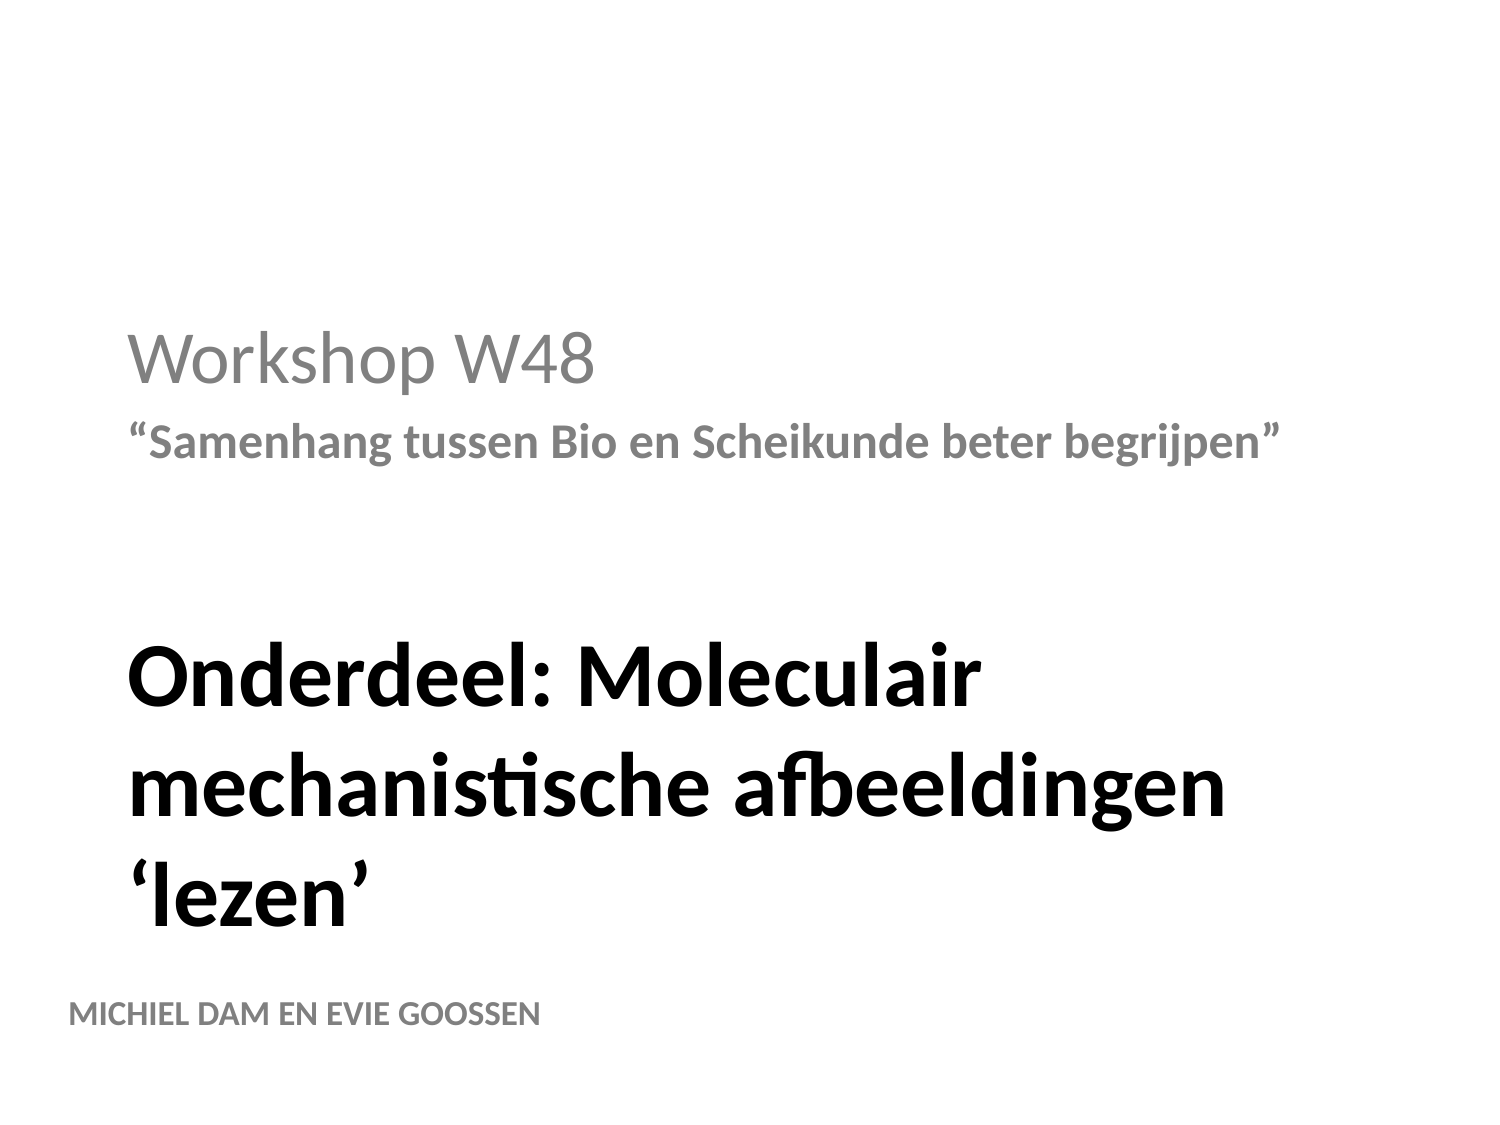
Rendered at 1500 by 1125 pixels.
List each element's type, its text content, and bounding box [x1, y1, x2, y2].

list Workshop W48 “Samenhang tussen Bio en Scheikunde beter begrijpen” Onderdeel: Moleculair mechanistische afbeeldingen ‘lezen’ [112, 586, 1436, 953]
title Michiel Dam en evie Goossen [53, 940, 1329, 1083]
